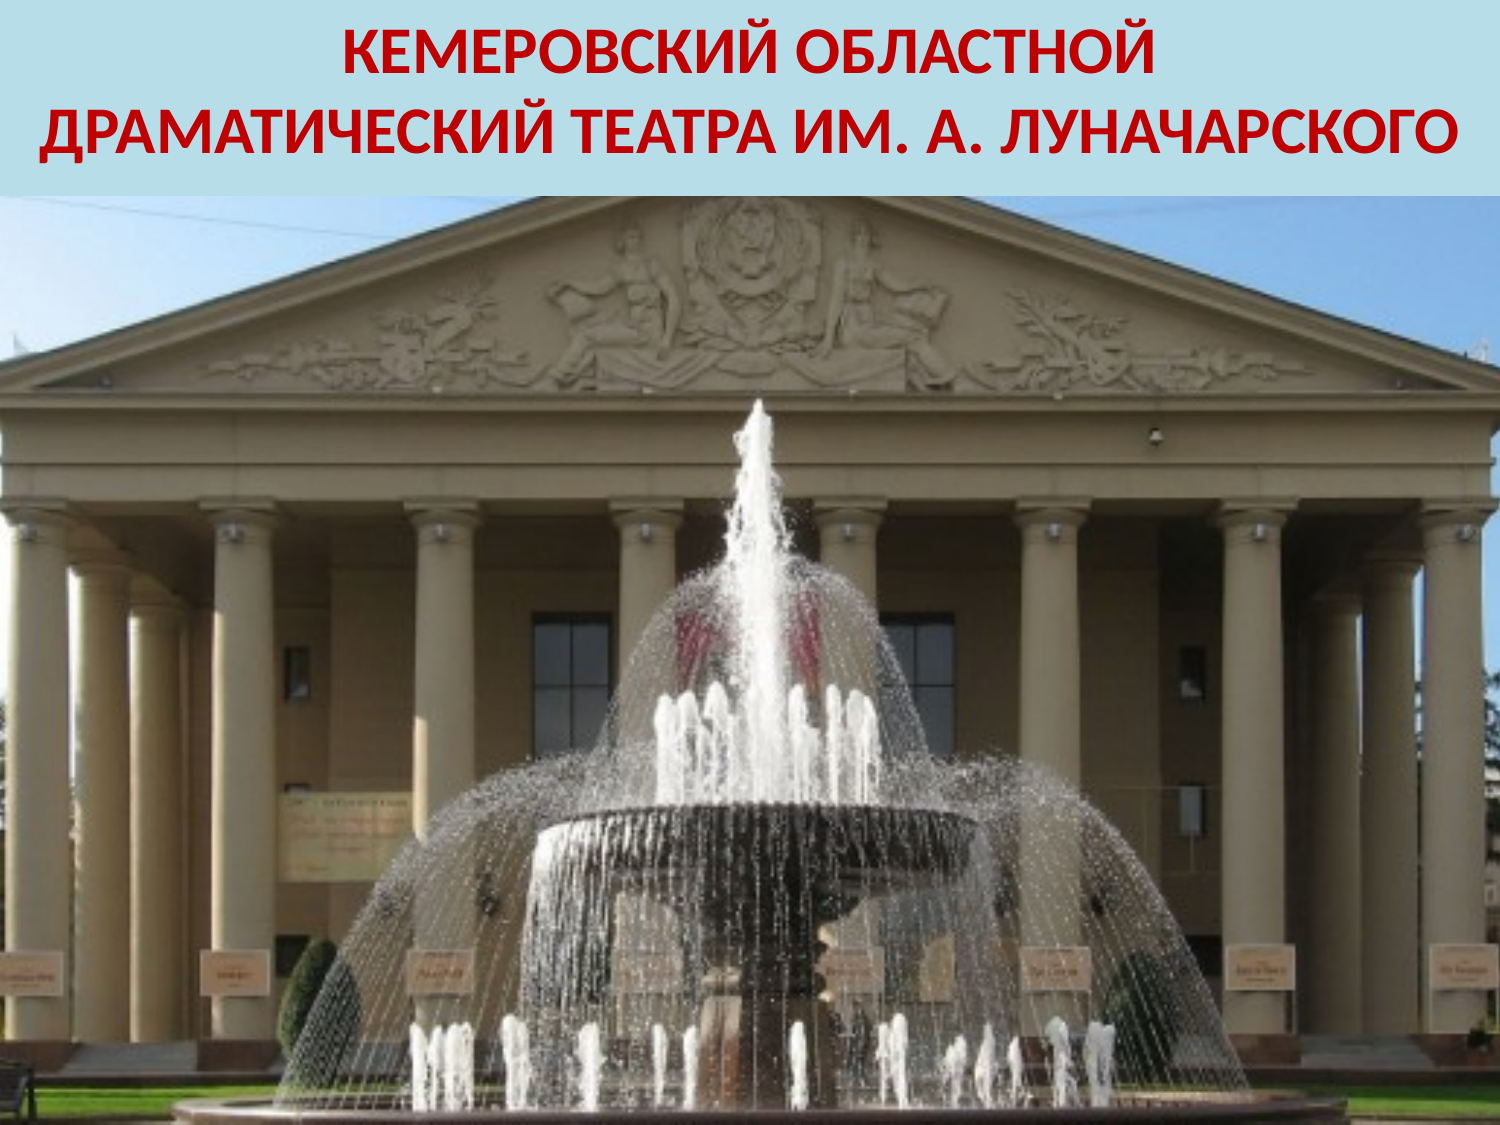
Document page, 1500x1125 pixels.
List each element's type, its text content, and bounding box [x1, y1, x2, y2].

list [0, 195, 1500, 1125]
text_box КЕМЕРОВСКИЙ ОБЛАСТНОЙ ДРАМАТИЧЕСКИЙ ТЕАТРА ИМ. А. ЛУНАЧАРСКОГО [0, 0, 1500, 175]
